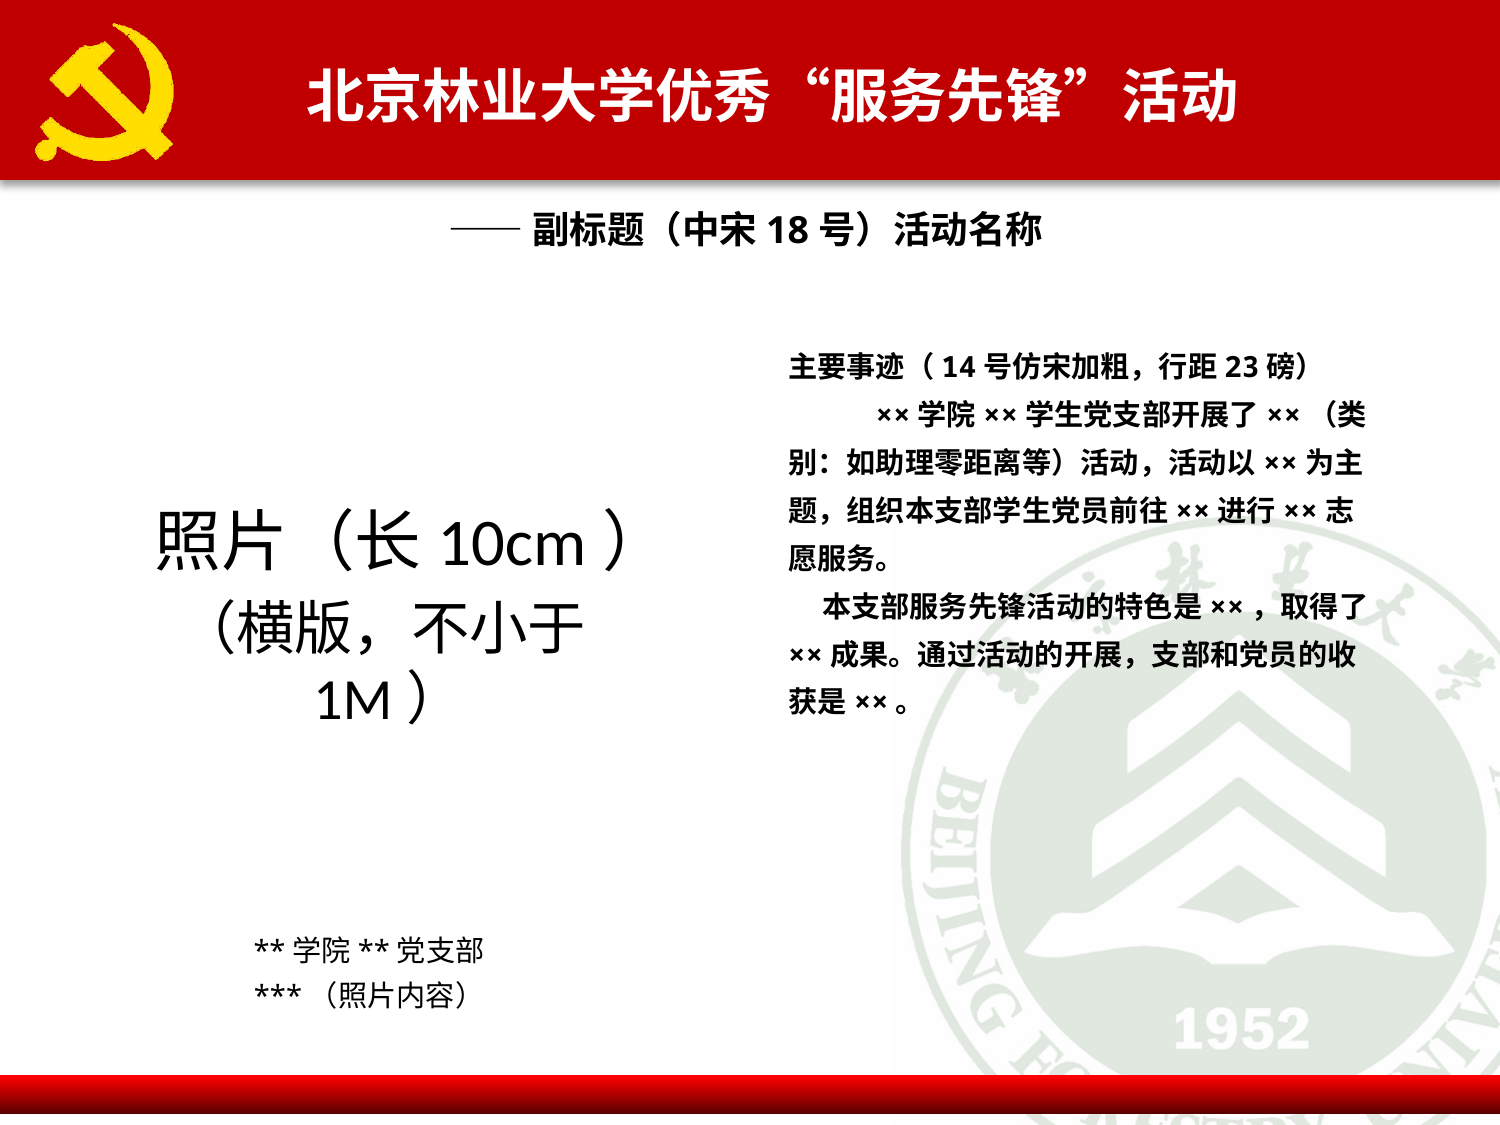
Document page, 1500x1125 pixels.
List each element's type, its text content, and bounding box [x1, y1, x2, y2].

text_box 主要事迹（14号仿宋加粗，行距23磅） ××学院××学生党支部开展了××（类别：如助理零距离等）活动，活动以××为主题，组织本支部学生党员前往××进行××志愿服务。 本支部服务先锋活动的特色是××，取得了××成果。通过活动的开展，支部和党员的收获是××。 [773, 328, 1395, 1043]
picture [35, 23, 44, 164]
text_box 照片（长10cm） （横版，不小于1M） [93, 398, 685, 797]
text_box ——副标题（中宋18号）活动名称 [433, 199, 1078, 259]
text_box **学院**党支部 ***（照片内容） [199, 913, 539, 1020]
picture [892, 1114, 1500, 1125]
text_box 北京林业大学优秀“服务先锋”活动 [44, 23, 1500, 164]
picture [892, 501, 1500, 1076]
